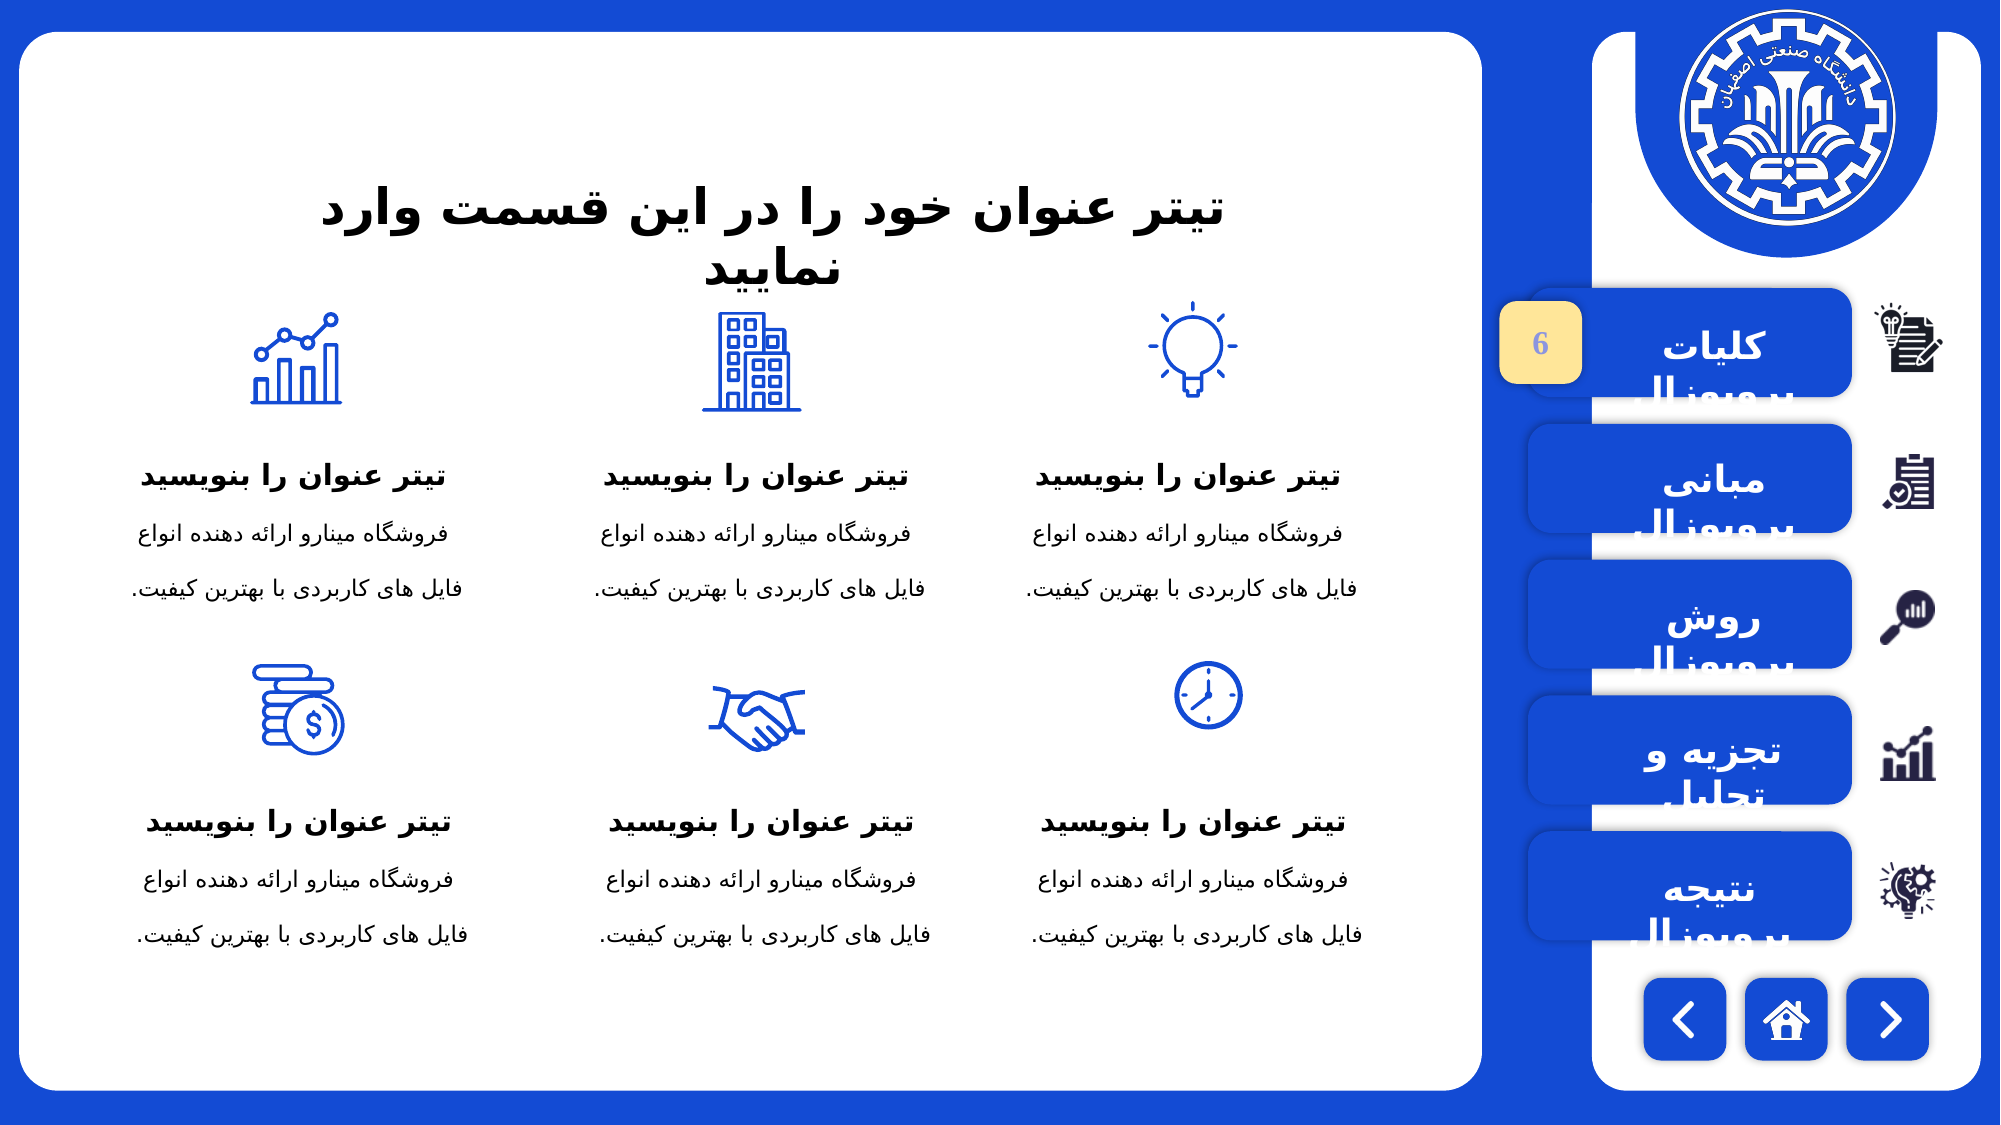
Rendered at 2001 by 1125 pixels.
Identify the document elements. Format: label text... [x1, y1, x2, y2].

picture [1763, 1000, 1810, 1040]
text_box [1147, 300, 1238, 398]
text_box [249, 312, 343, 405]
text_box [701, 312, 802, 412]
text_box تیتر عنوان را بنویسید فروشگاه مینارو ارائه دهنده انواع فایل های کاربردی با بهترین کیفیت. [567, 413, 946, 609]
text_box تیتر عنوان را بنویسید فروشگاه مینارو ارائه دهنده انواع فایل های کاربردی با بهترین کیفیت. [1004, 759, 1383, 955]
picture [1879, 862, 1936, 919]
text_box تیتر عنوان را بنویسید فروشگاه مینارو ارائه دهنده انواع فایل های کاربردی با بهترین کیفیت. [998, 413, 1378, 609]
text_box [708, 685, 805, 753]
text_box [252, 664, 345, 756]
text_box تجزیه و تحلیل [1571, 718, 1857, 824]
picture [1880, 726, 1936, 782]
text_box روش پروپوزال [1571, 584, 1857, 689]
picture [1872, 301, 1944, 373]
text_box کلیات پروپوزال [1571, 314, 1857, 420]
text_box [1174, 661, 1243, 730]
text_box تیتر عنوان را بنویسید فروشگاه مینارو ارائه دهنده انواع فایل های کاربردی با بهترین کیفیت. [104, 413, 483, 609]
text_box تیتر عنوان خود را در این قسمت وارد نمایید [305, 167, 1243, 303]
picture [1859, 989, 1920, 1050]
picture [1679, 9, 1896, 226]
text_box مبانی پروپوزال [1571, 448, 1857, 553]
text_box تیتر عنوان را بنویسید فروشگاه مینارو ارائه دهنده انواع فایل های کاربردی با بهترین کیفیت. [109, 759, 488, 955]
text_box تیتر عنوان را بنویسید فروشگاه مینارو ارائه دهنده انواع فایل های کاربردی با بهترین کیفیت. [572, 759, 951, 955]
picture [1880, 590, 1935, 645]
picture [1880, 454, 1935, 509]
picture [1655, 989, 1716, 1050]
text_box نتیجه پروپوزال [1567, 856, 1853, 962]
slide_number 6 [1499, 311, 1583, 372]
